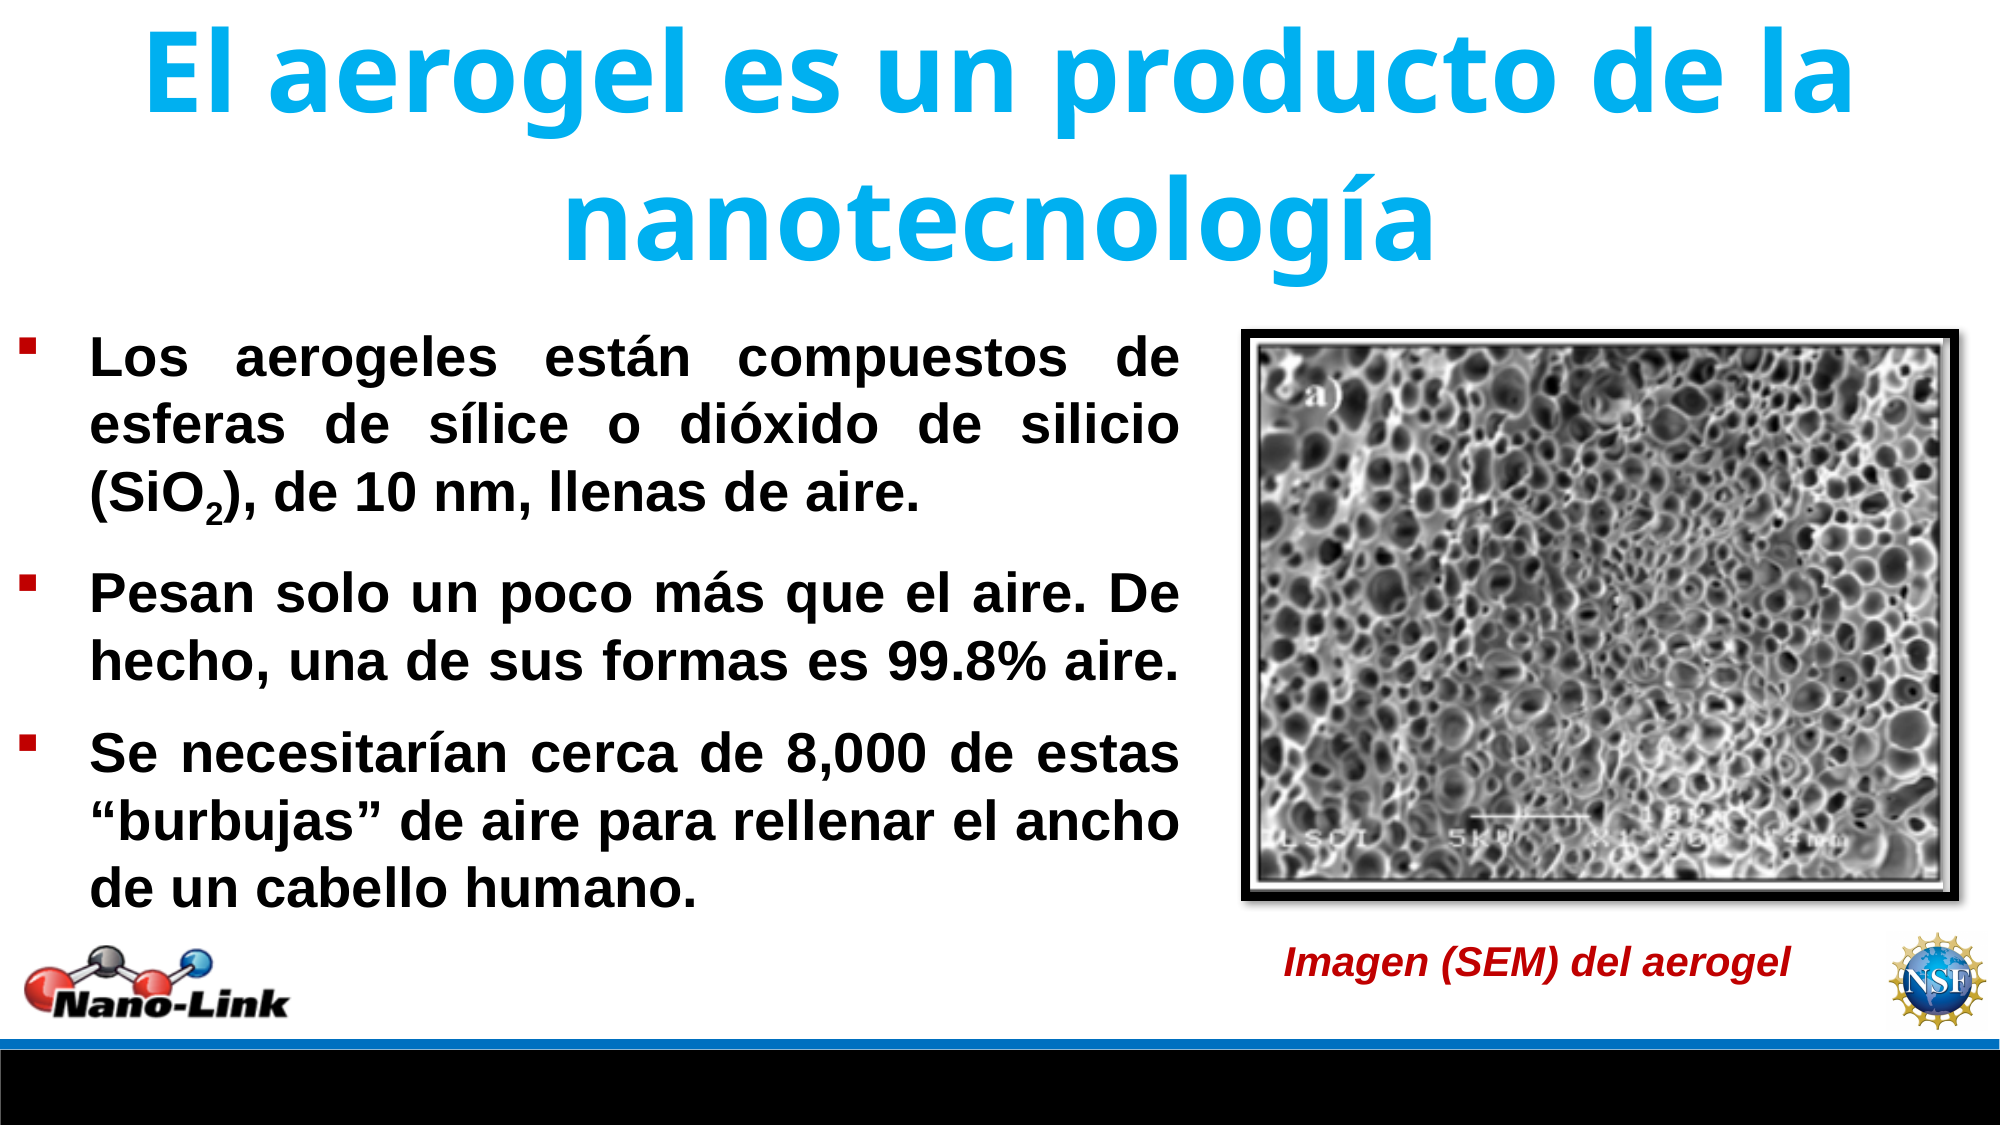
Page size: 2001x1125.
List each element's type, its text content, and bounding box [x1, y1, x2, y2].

text_box Los aerogeles están compuestos de esferas de sílice o dióxido de silicio (SiO2), de 10 nm, llenas de aire. Pesan solo un poco más que el aire. De hecho, una de sus formas es 99.8% aire. Se necesitarían cerca de 8,000 de estas “burbujas” de aire para rellenar el ancho de un cabello humano. [0, 312, 1196, 927]
text_box Imagen (SEM) del aerogel [1187, 927, 1887, 993]
text_box El aerogel es un producto de la nanotecnología [0, 0, 2000, 282]
picture [1249, 337, 1951, 893]
picture [16, 935, 305, 1032]
picture [1886, 931, 1988, 1032]
